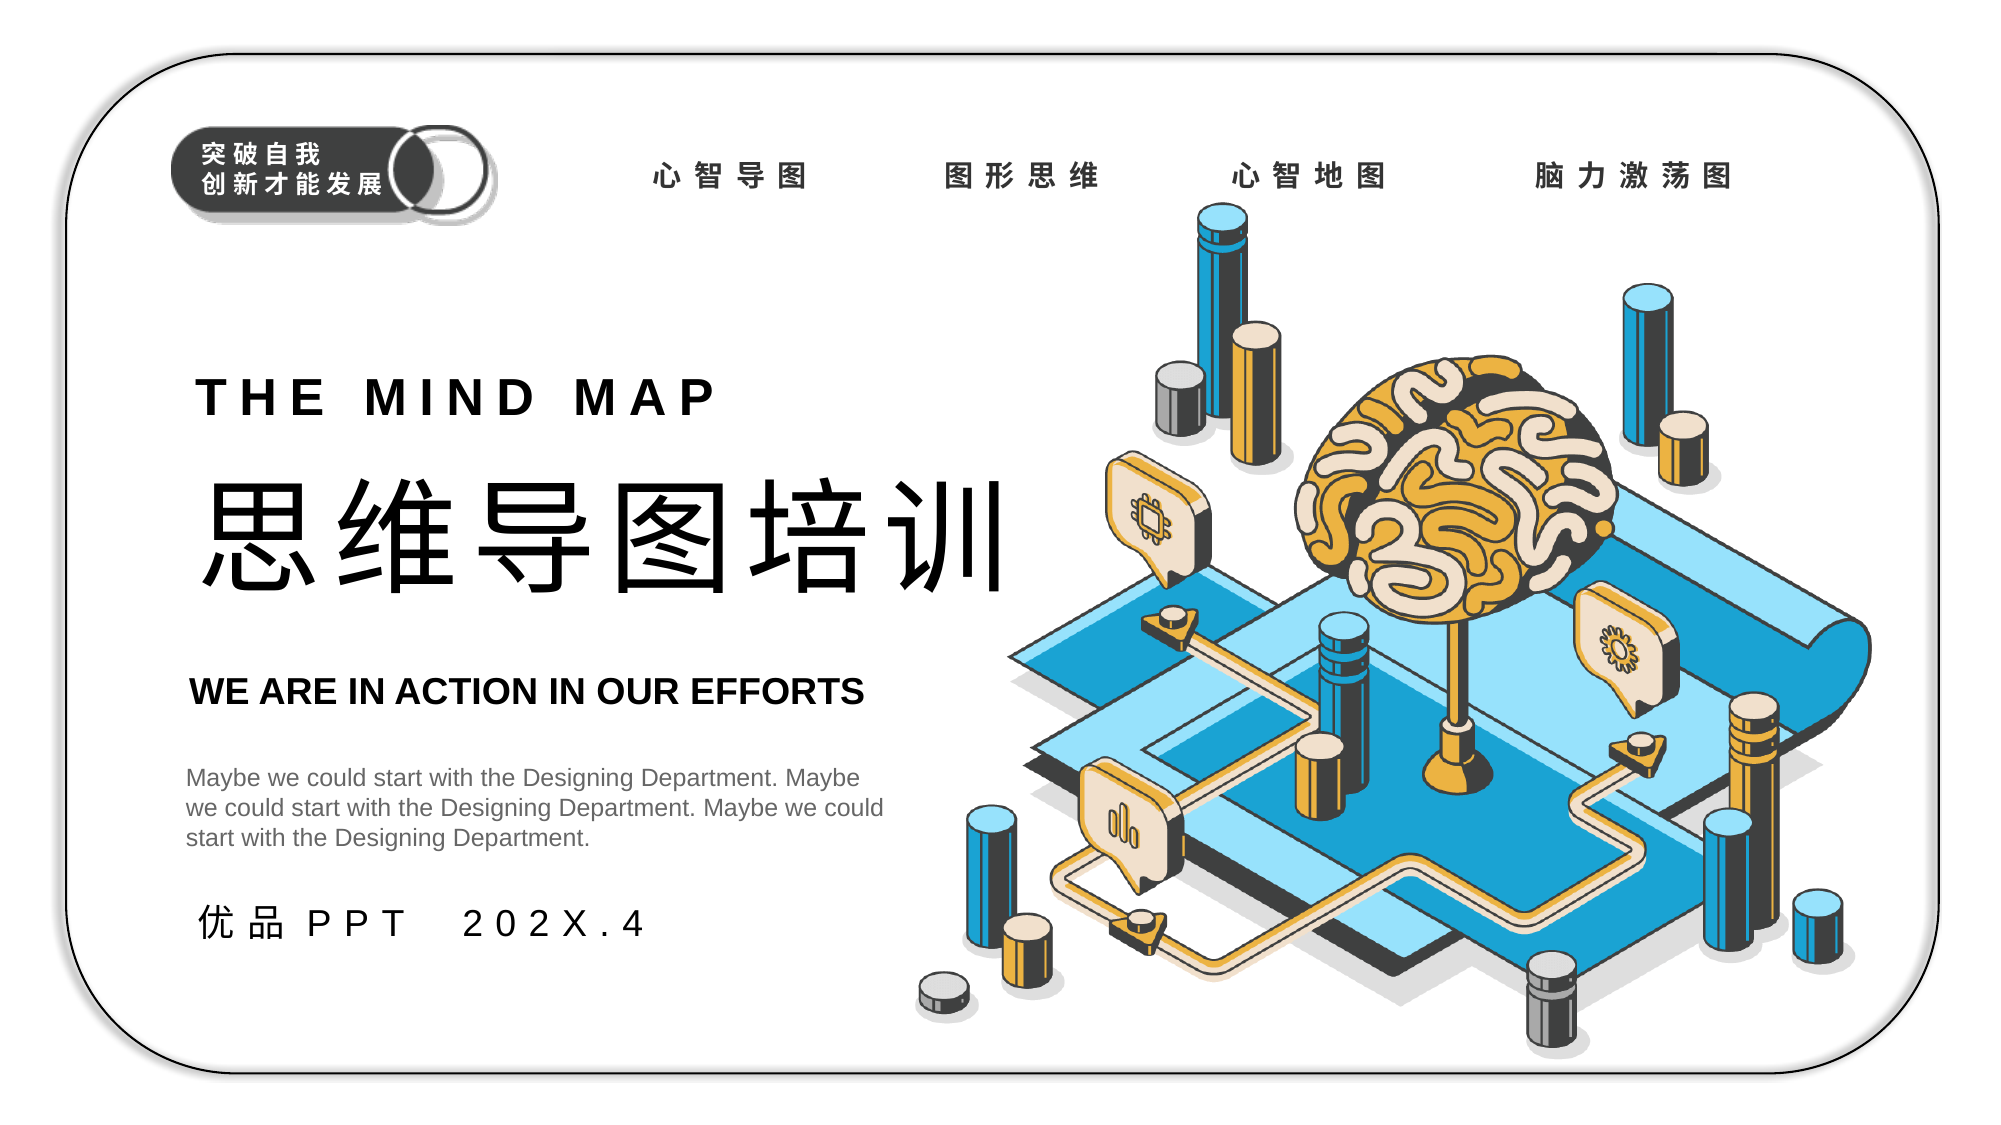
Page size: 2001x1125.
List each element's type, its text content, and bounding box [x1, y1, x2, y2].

text_box 思维导图培训 [181, 451, 883, 617]
text_box Maybe we could start with the Designing Department. Maybe we could start with the Designing Department. Maybe we could start with the Designing Department. [171, 754, 883, 919]
text_box THE MIND MAP [180, 355, 730, 433]
text_box 优品PPT 202X.4 [182, 891, 681, 952]
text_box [171, 125, 498, 226]
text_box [630, 149, 1755, 201]
text_box [1925, 154, 1940, 973]
text_box [65, 52, 1924, 1075]
picture [883, 151, 1925, 1125]
text_box WE ARE IN ACTION IN OUR EFFORTS [174, 659, 881, 720]
